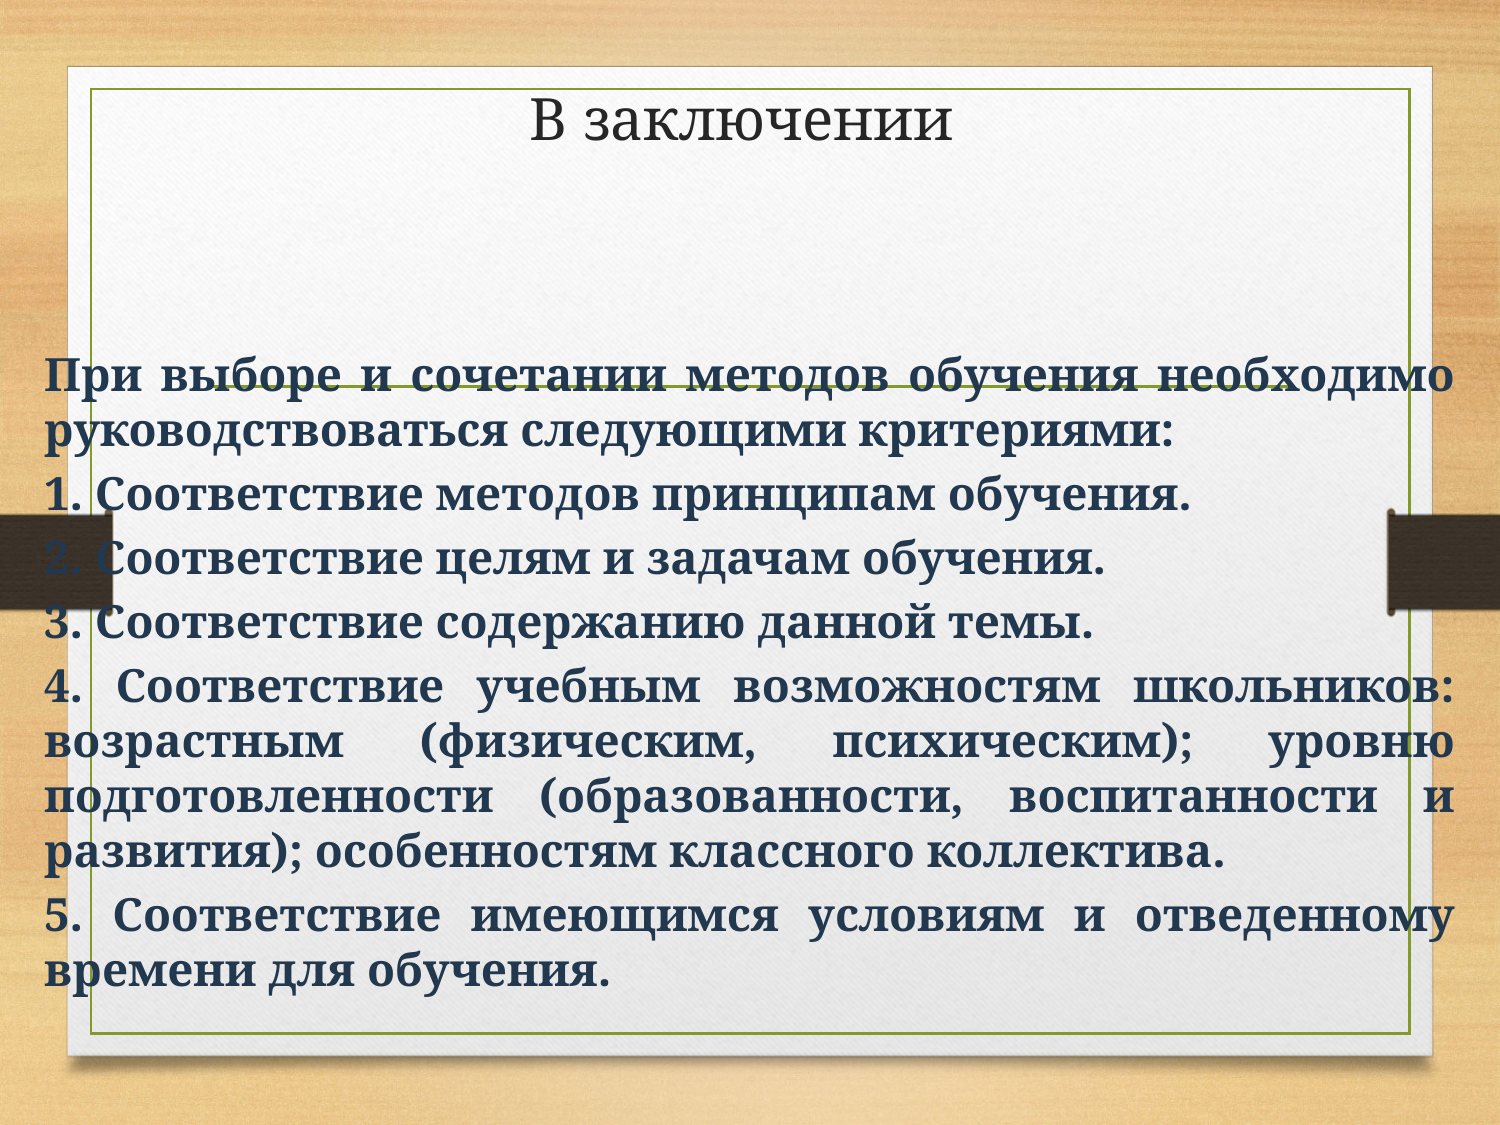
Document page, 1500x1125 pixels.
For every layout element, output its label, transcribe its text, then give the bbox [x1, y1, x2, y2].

text_box При выборе и сочетании методов обучения необходимо руководствоваться следующими критериями: 1. Соответствие методов принципам обучения. 2. Соответствие целям и задачам обучения. 3. Соответствие содержанию данной темы. 4. Соответствие учебным возможностям школьников: возрастным (физическим, психическим); уровню подготовленности (образованности, воспитанности и развития); особенностям классного коллектива. 5. Соответствие имеющимся условиям и отведенному времени для обучения. [29, 338, 1471, 1112]
picture [0, 0, 1500, 1125]
title В заключении [49, 37, 1450, 197]
